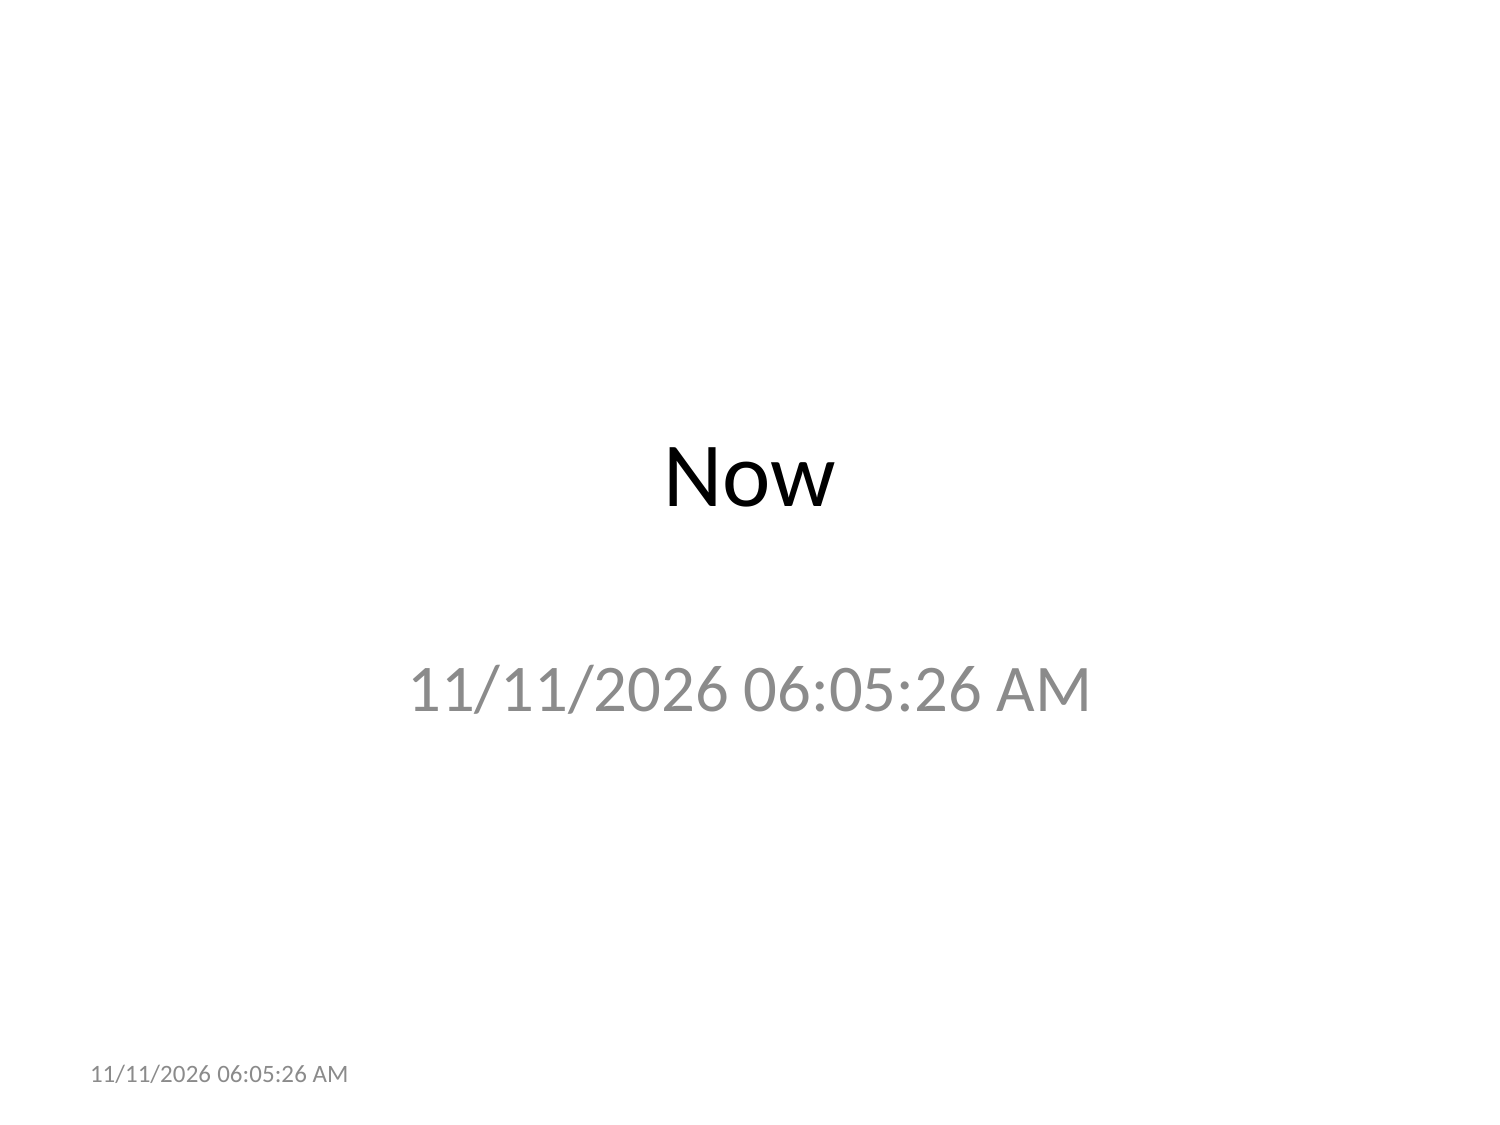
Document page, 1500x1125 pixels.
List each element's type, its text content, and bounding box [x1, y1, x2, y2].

title Now [112, 349, 1388, 591]
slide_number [75, 1042, 425, 1103]
subtitle 2011-12-19 10:20:04 AM [225, 637, 1275, 925]
